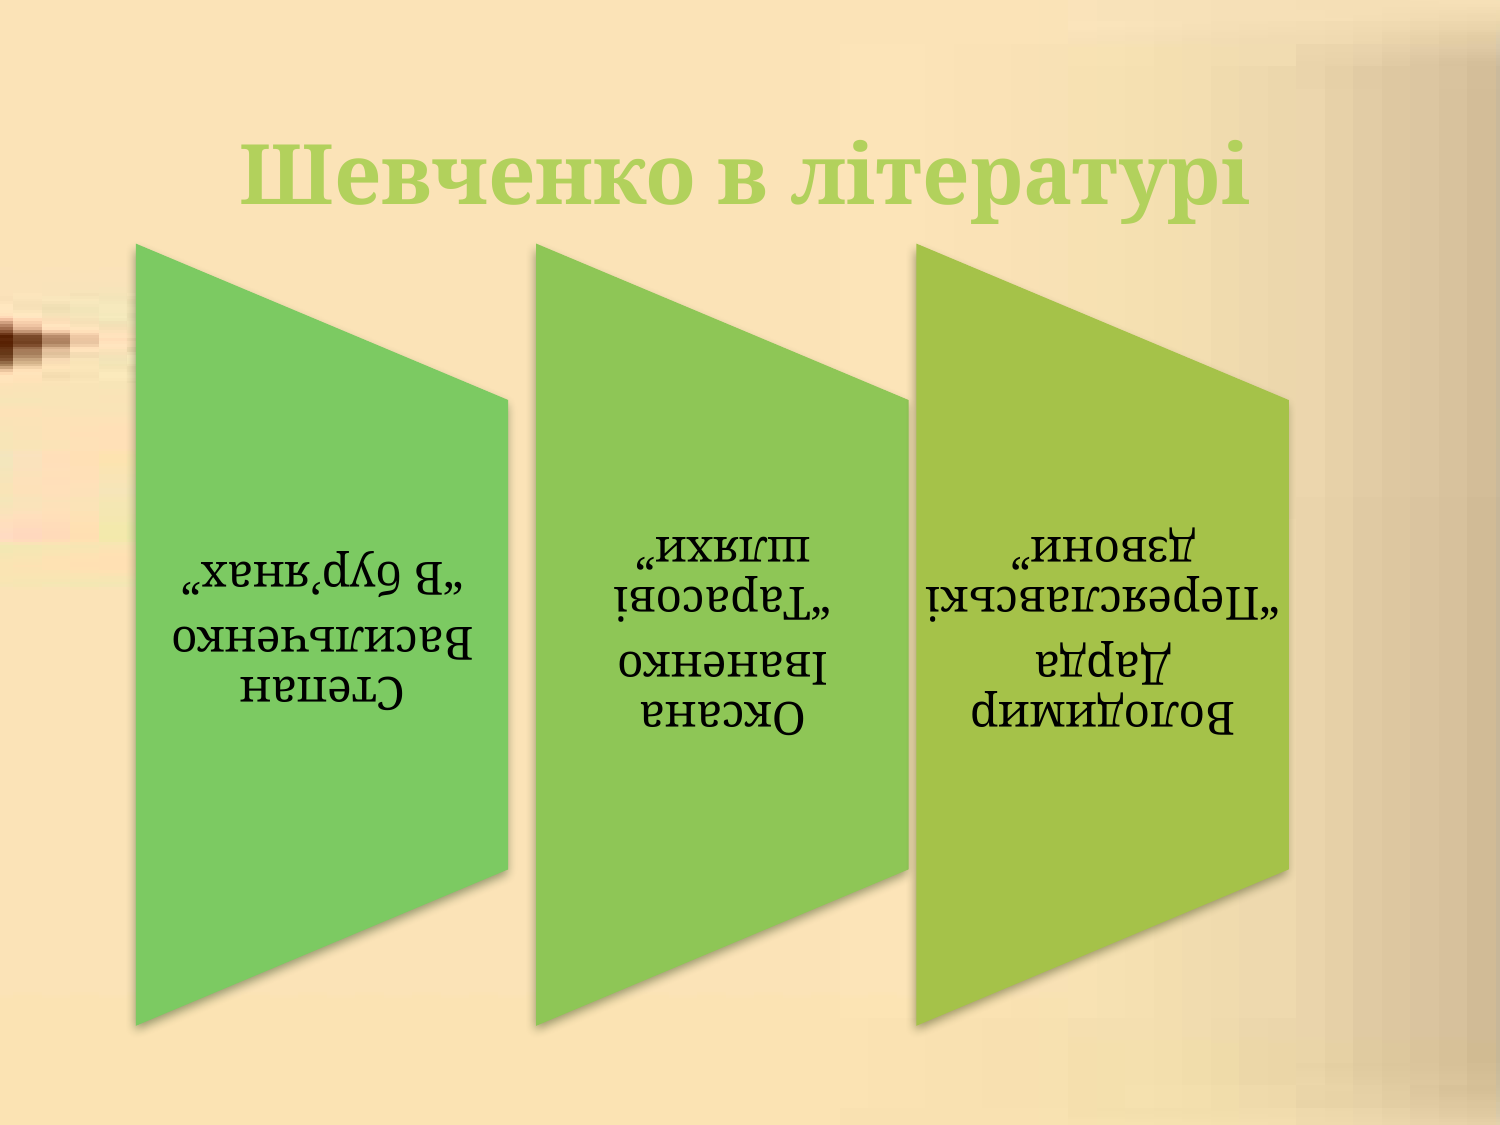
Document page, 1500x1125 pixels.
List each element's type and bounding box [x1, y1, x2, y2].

text_box [135, 243, 1310, 1026]
picture [0, 0, 1500, 1125]
